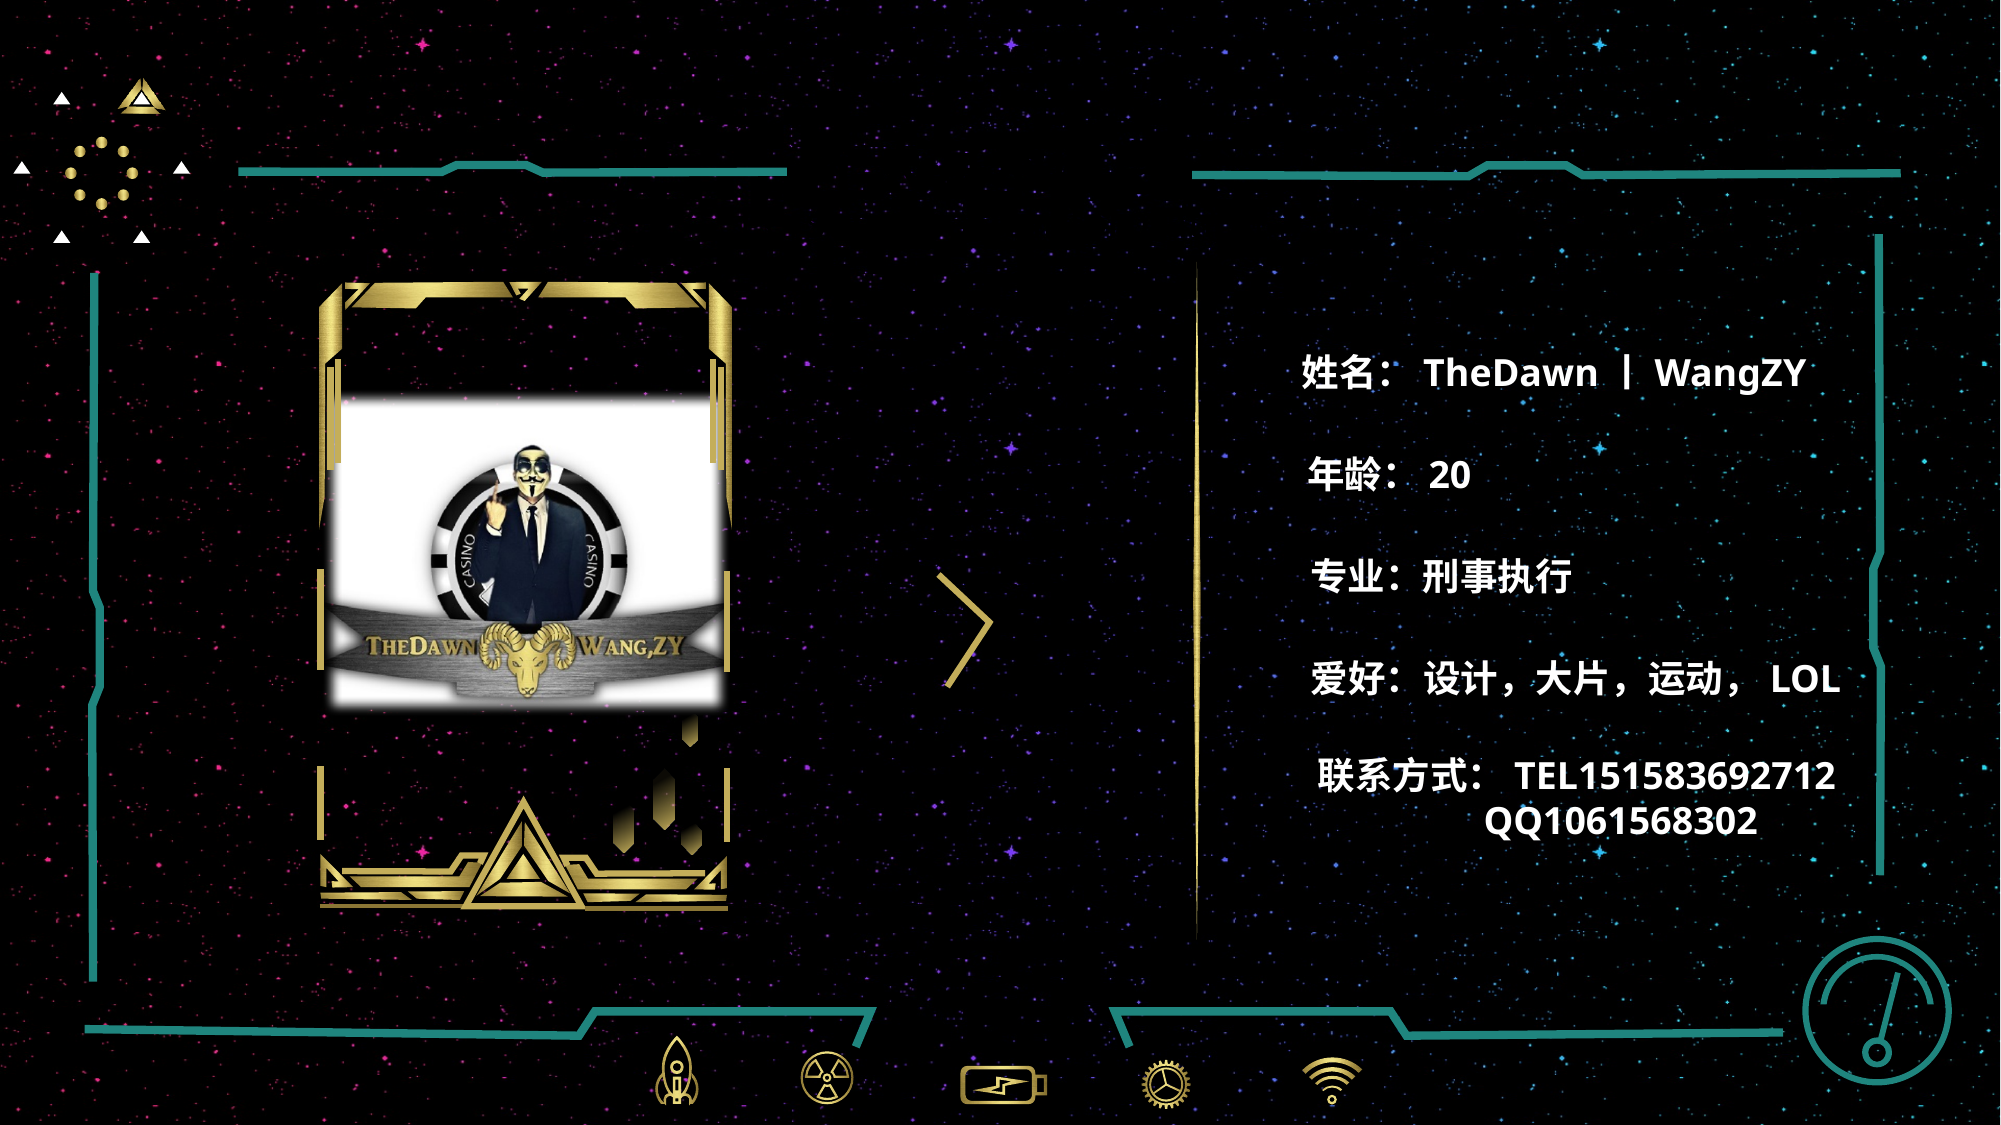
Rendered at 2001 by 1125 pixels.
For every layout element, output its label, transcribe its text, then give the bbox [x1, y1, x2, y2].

text_box [84, 1010, 655, 1043]
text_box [655, 935, 1952, 1110]
text_box [1192, 164, 1901, 178]
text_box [319, 281, 733, 909]
text_box [1872, 234, 1882, 876]
text_box [91, 272, 101, 982]
picture [0, 0, 2001, 1125]
text_box [1192, 261, 1202, 935]
text_box 姓名：TheDawn丨WangZY [1286, 341, 1822, 402]
text_box Personal basic information [724, 188, 1296, 304]
text_box [937, 573, 991, 688]
text_box 专业：刑事执行 [1295, 545, 1588, 606]
text_box 爱好：设计，大片，运动，LOL [1296, 647, 1857, 708]
text_box 年龄：20 [1292, 443, 1487, 504]
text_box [13, 91, 191, 243]
text_box 个人基本信息 [799, 124, 1180, 188]
text_box [238, 164, 787, 174]
text_box 联系方式：TEL151583692712 QQ1061568302 [1302, 744, 1852, 850]
